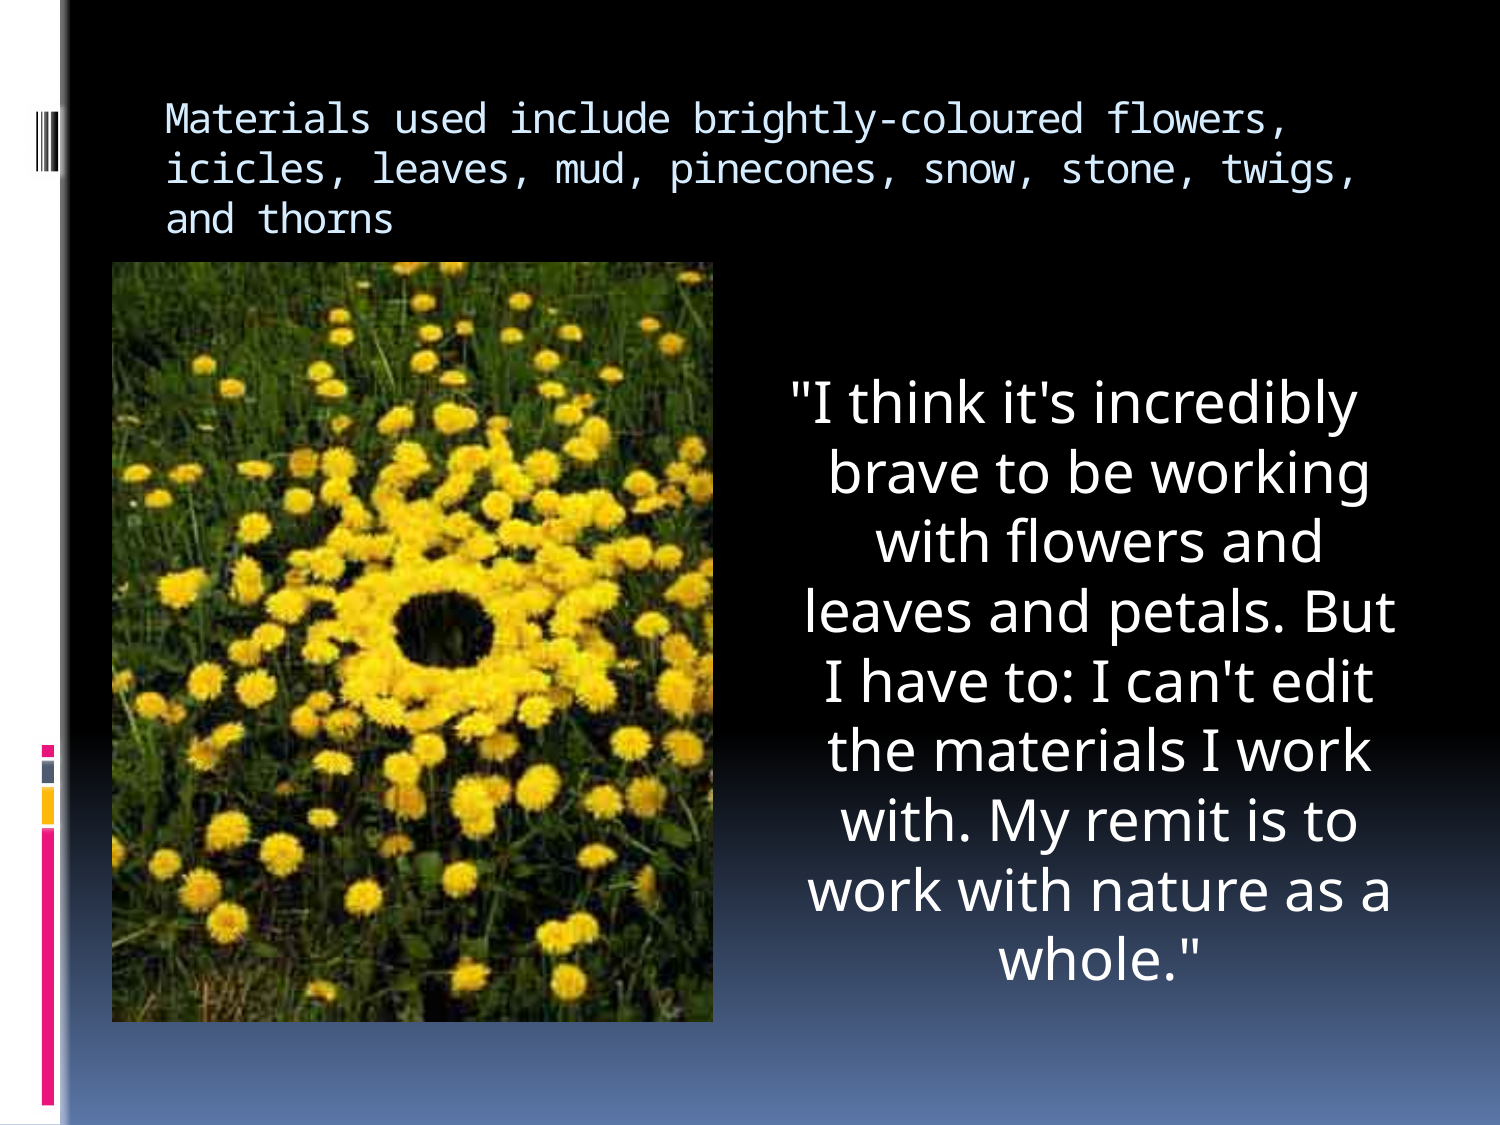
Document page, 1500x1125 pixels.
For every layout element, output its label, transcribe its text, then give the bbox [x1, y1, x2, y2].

title Materials used include brightly-coloured flowers, icicles, leaves, mud, pinecones, snow, stone, twigs, and thorns [150, 83, 1425, 234]
picture [111, 261, 713, 1023]
list "I think it's incredibly brave to be working with flowers and leaves and petals. But I have to: I can't edit the materials I work with. My remit is to work with nature as a whole." [723, 275, 1425, 1000]
